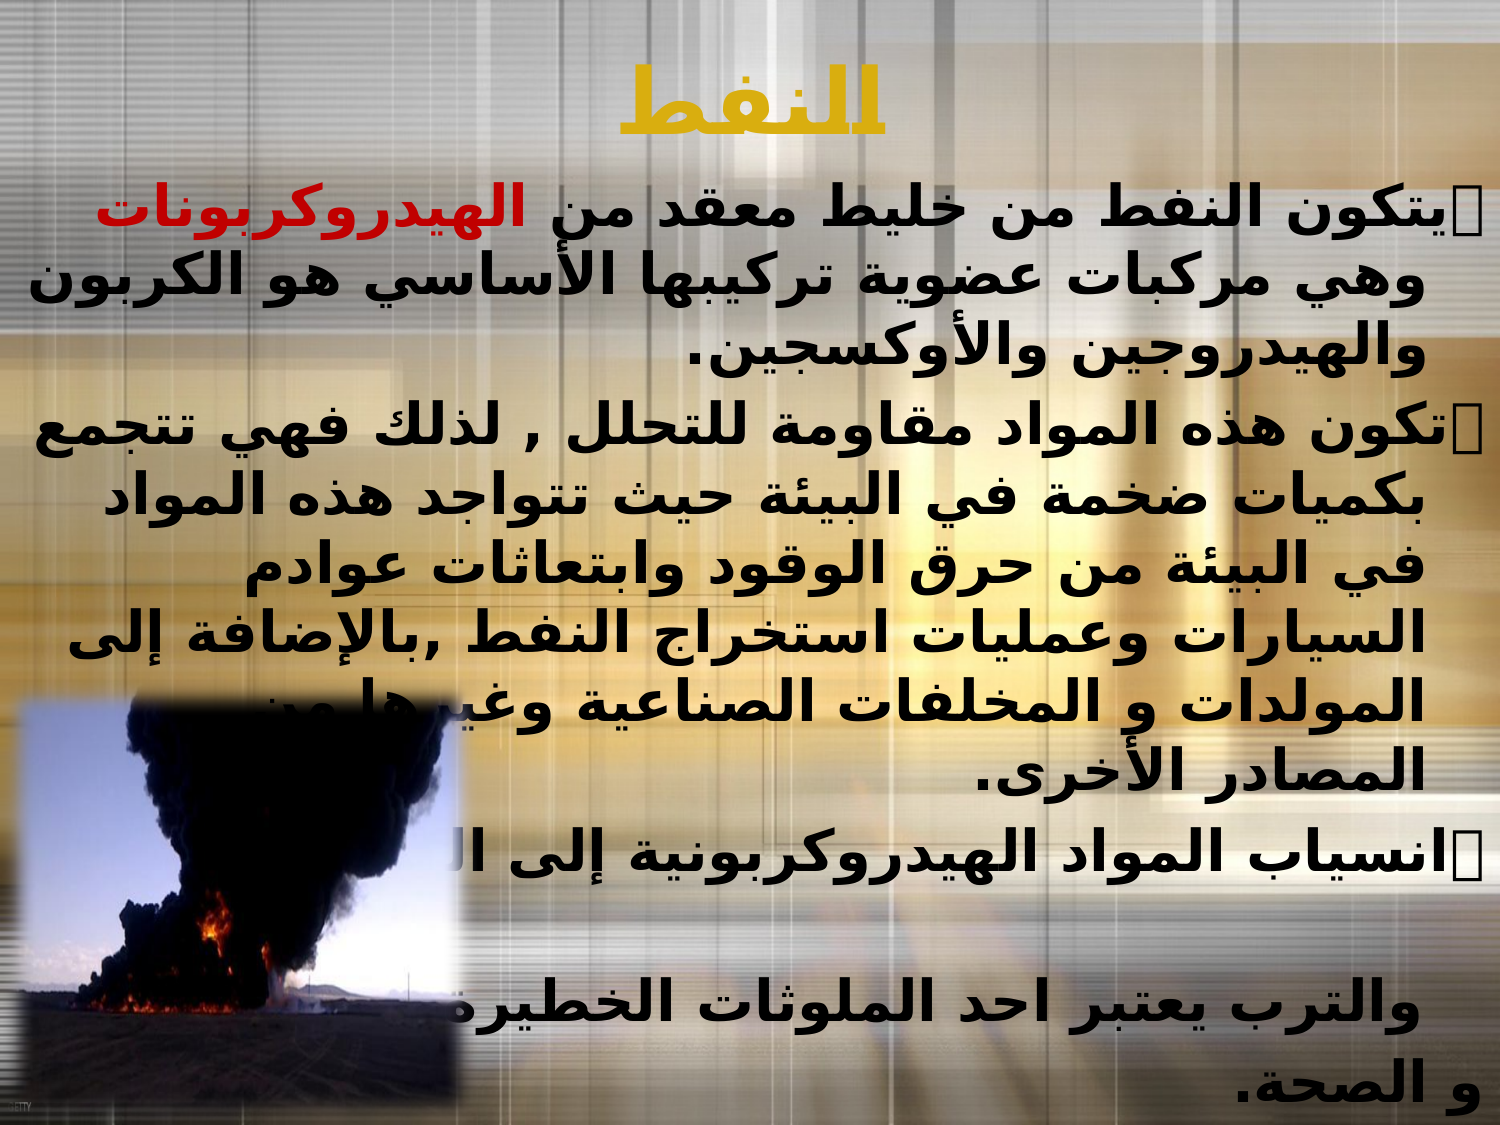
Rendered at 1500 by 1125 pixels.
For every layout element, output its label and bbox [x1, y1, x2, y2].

list [0, 0, 1500, 1125]
picture [0, 680, 479, 1125]
